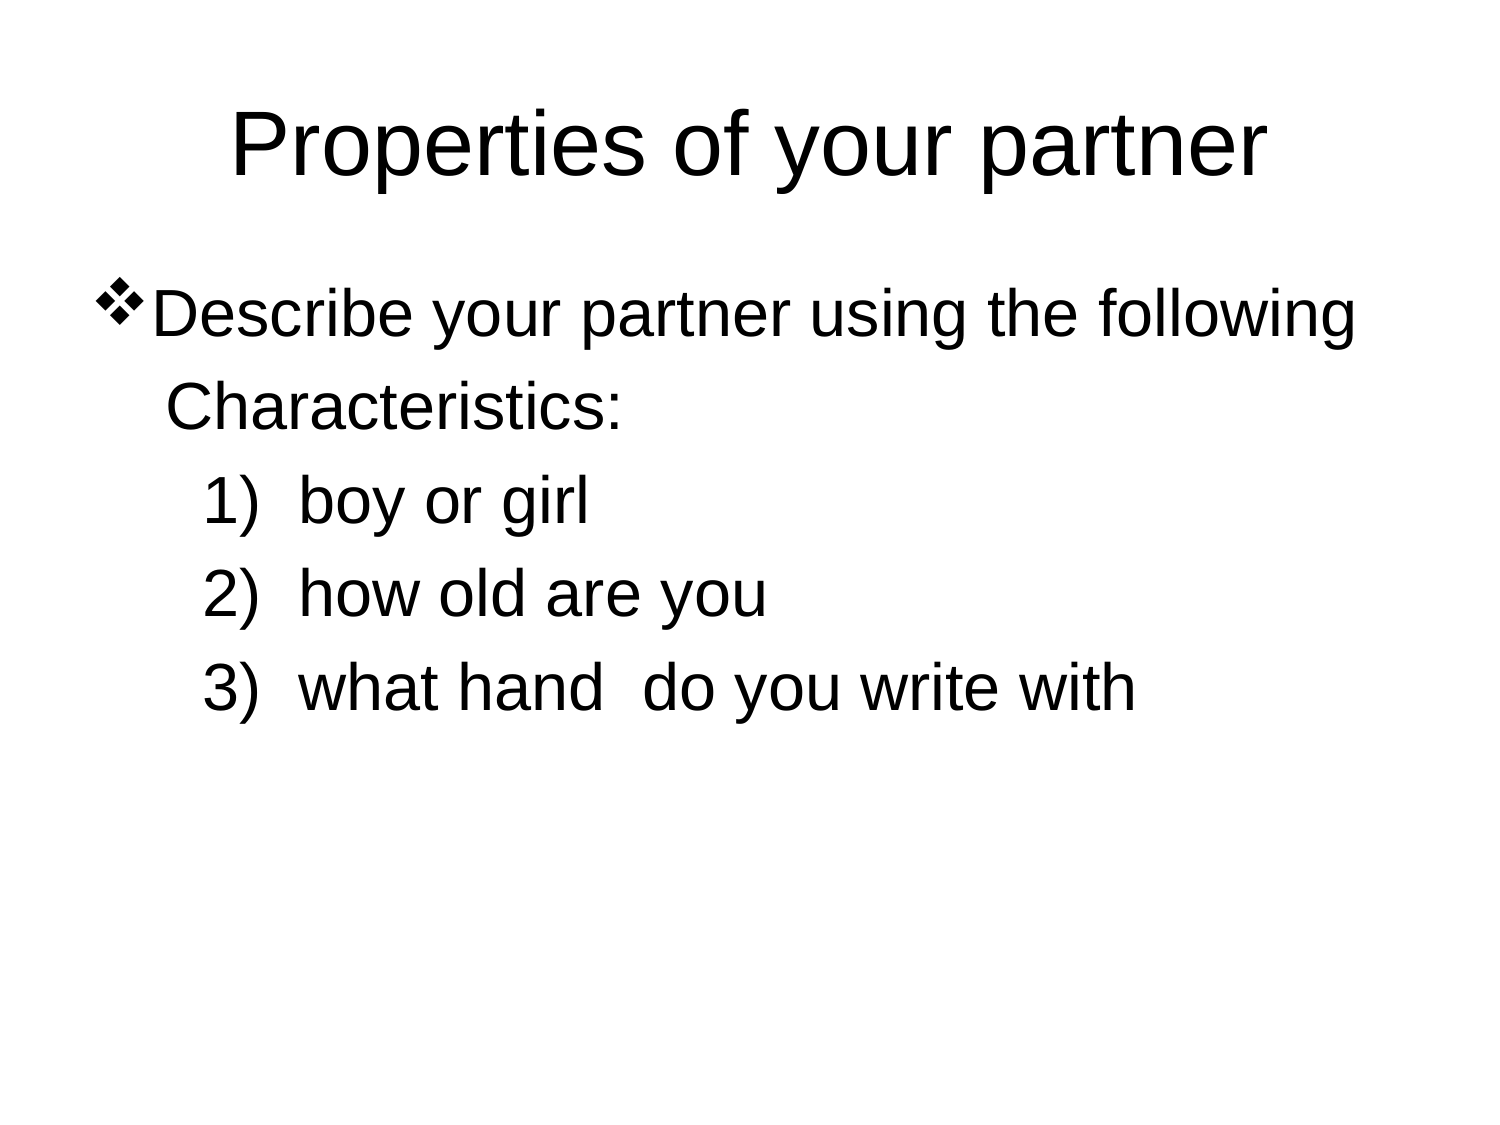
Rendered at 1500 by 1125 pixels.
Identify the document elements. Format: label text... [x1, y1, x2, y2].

list Describe your partner using the following Characteristics: 1) boy or girl 2) how old are you 3) what hand do you write with [74, 262, 1426, 1006]
title Properties of your partner [74, 44, 1426, 233]
